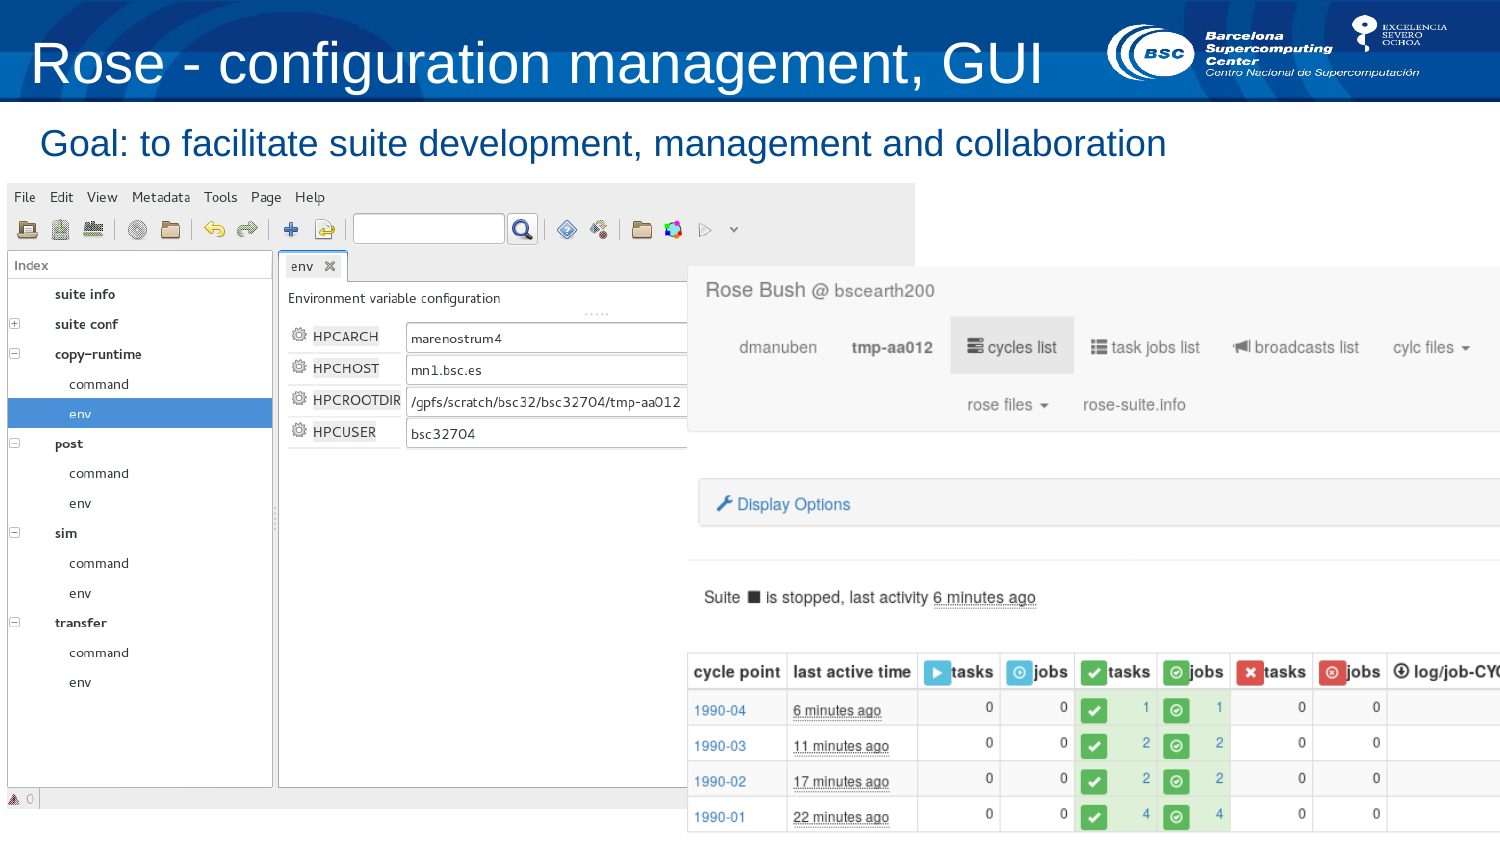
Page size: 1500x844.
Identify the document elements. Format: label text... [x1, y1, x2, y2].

picture [7, 183, 1500, 844]
picture [0, 0, 1500, 102]
text_box Goal: to facilitate suite development, management and collaboration [24, 99, 1354, 184]
title Rose - configuration management, GUI [15, 17, 1418, 102]
